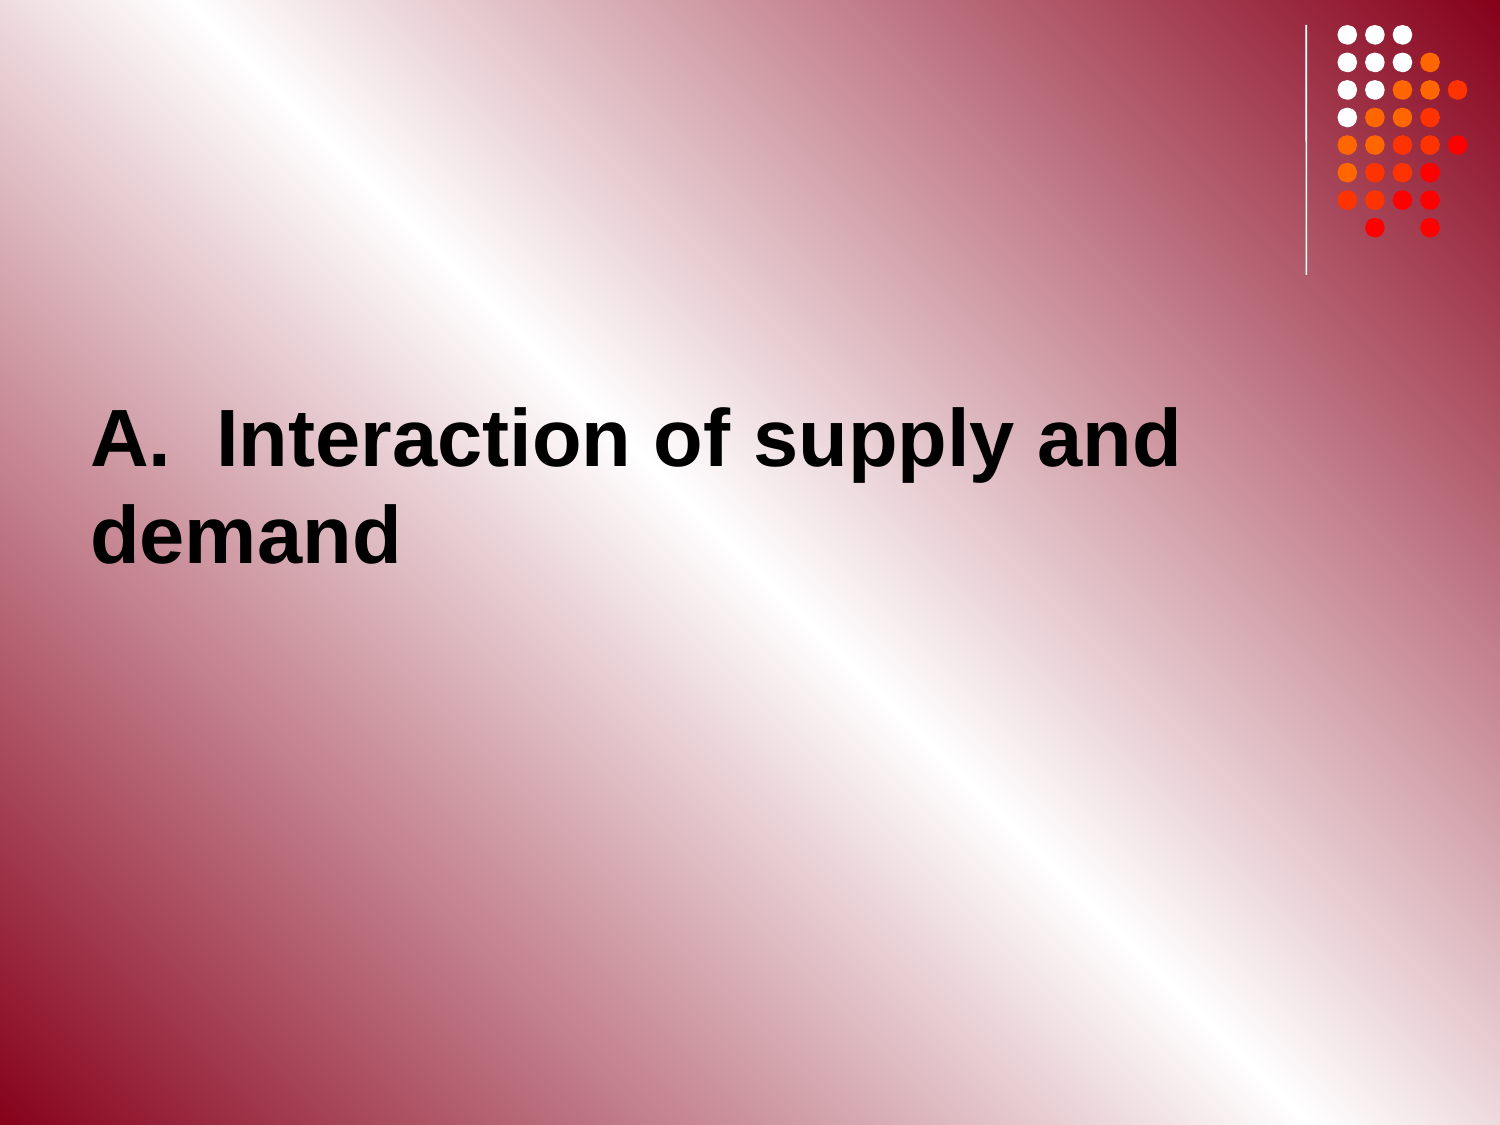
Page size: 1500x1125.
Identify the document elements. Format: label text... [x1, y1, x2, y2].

title A. Interaction of supply and demand [75, 375, 1313, 588]
